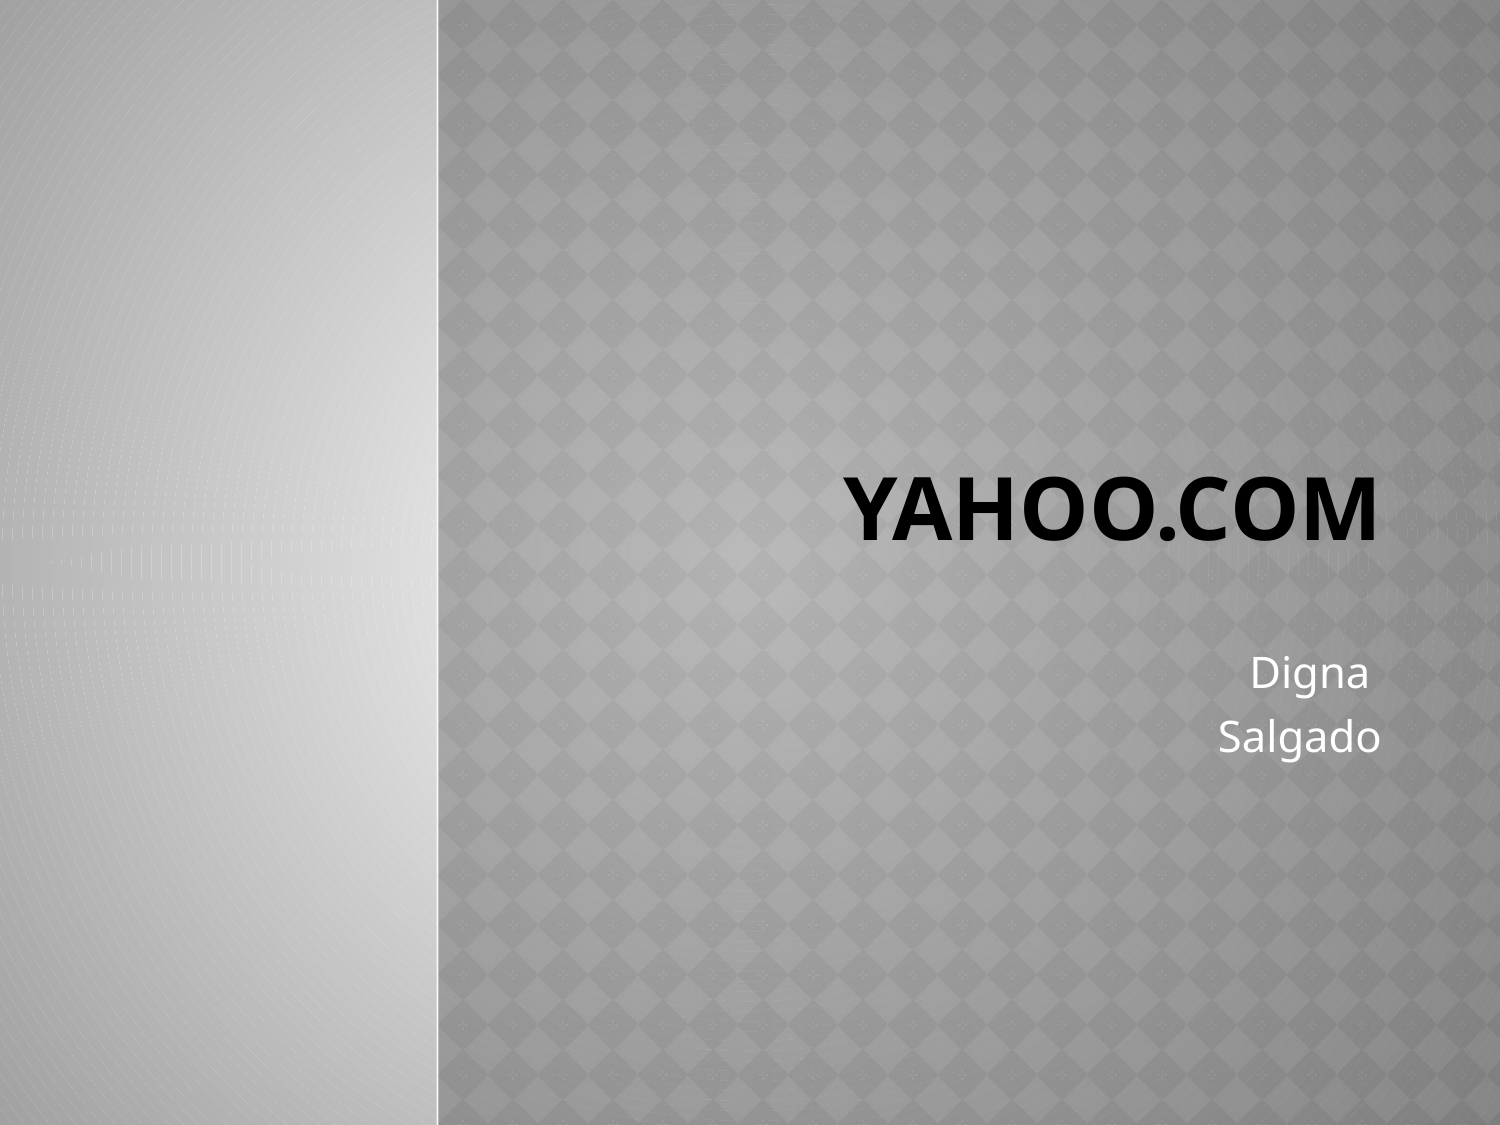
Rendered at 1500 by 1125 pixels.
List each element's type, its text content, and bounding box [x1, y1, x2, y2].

title Yahoo.com [552, 87, 1390, 558]
subtitle Digna Salgado [550, 580, 1390, 762]
